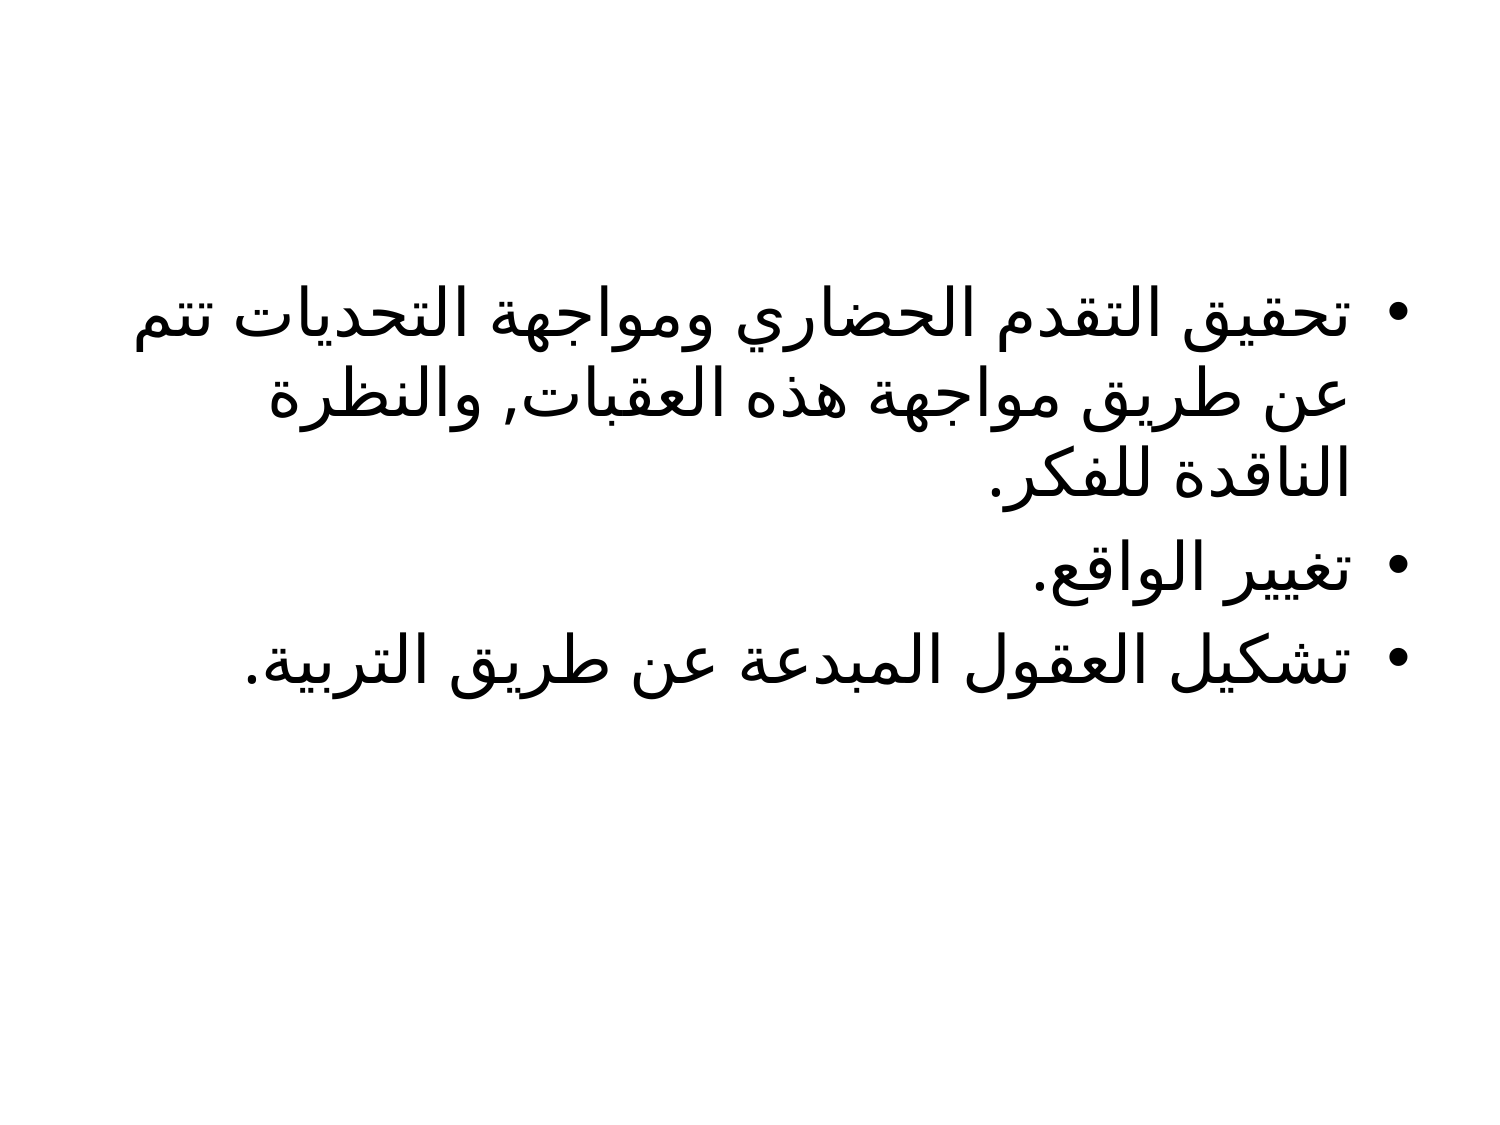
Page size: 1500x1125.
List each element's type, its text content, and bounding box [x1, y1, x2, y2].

list تحقيق التقدم الحضاري ومواجهة التحديات تتم عن طريق مواجهة هذه العقبات, والنظرة الناقدة للفكر. تغيير الواقع. تشكيل العقول المبدعة عن طريق التربية. [75, 262, 1425, 1005]
